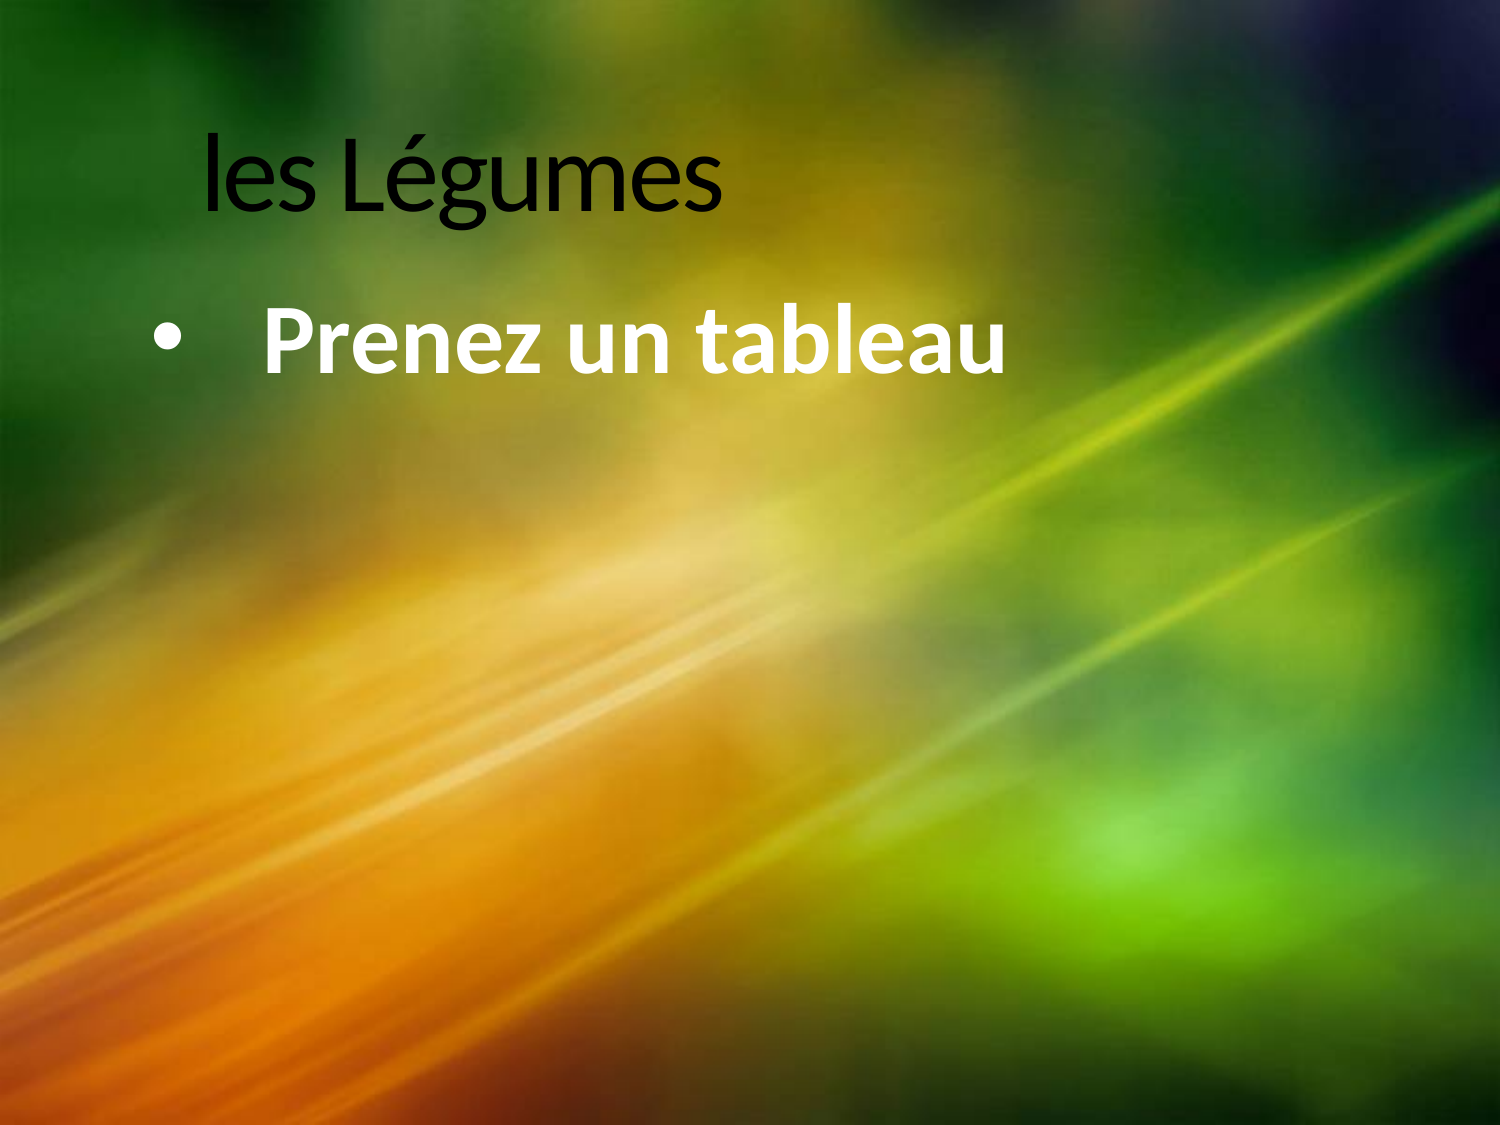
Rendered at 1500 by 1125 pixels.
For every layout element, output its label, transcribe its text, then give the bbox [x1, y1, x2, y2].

subtitle Prenez un tableau [150, 287, 1380, 1038]
picture [0, 0, 1500, 1125]
title les Légumes [174, 50, 1331, 287]
